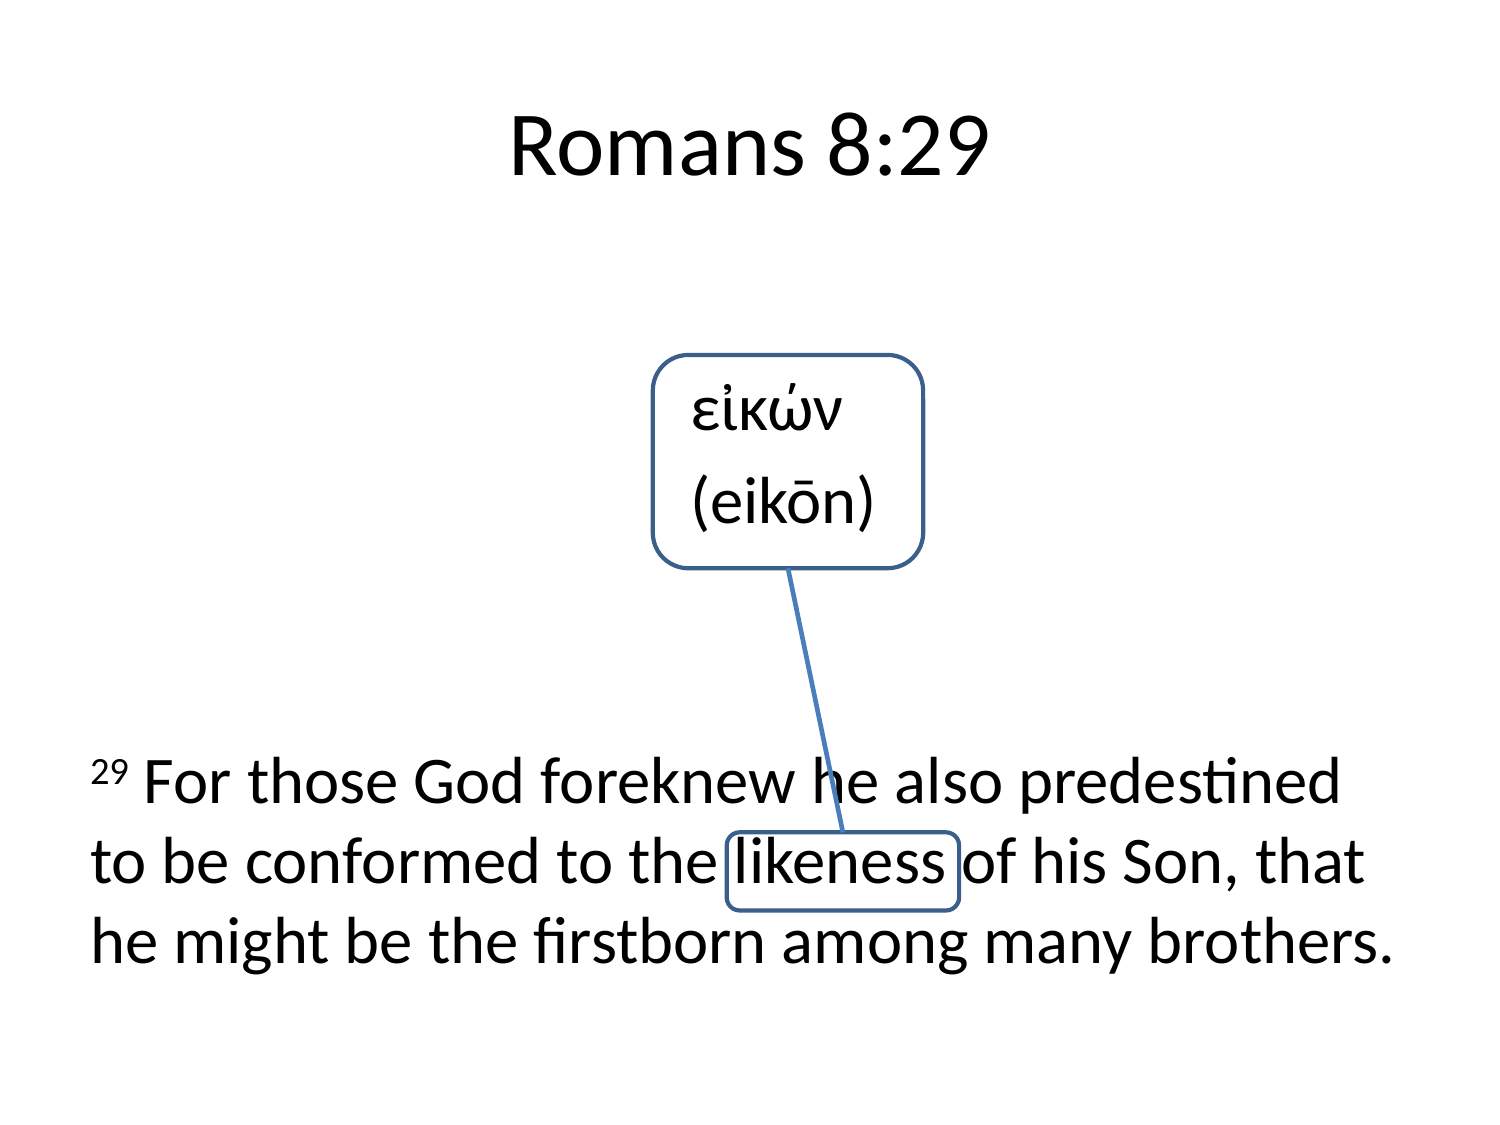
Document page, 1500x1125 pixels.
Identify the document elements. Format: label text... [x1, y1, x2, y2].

list εἰκών (eikōn) 29 For those God foreknew he also predestined to be conformed to the likeness of his Son, that he might be the firstborn among many brothers. [75, 262, 1425, 1005]
text_box [650, 352, 926, 571]
title Romans 8:29 [75, 45, 1425, 233]
text_box [724, 830, 962, 913]
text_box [787, 567, 844, 833]
